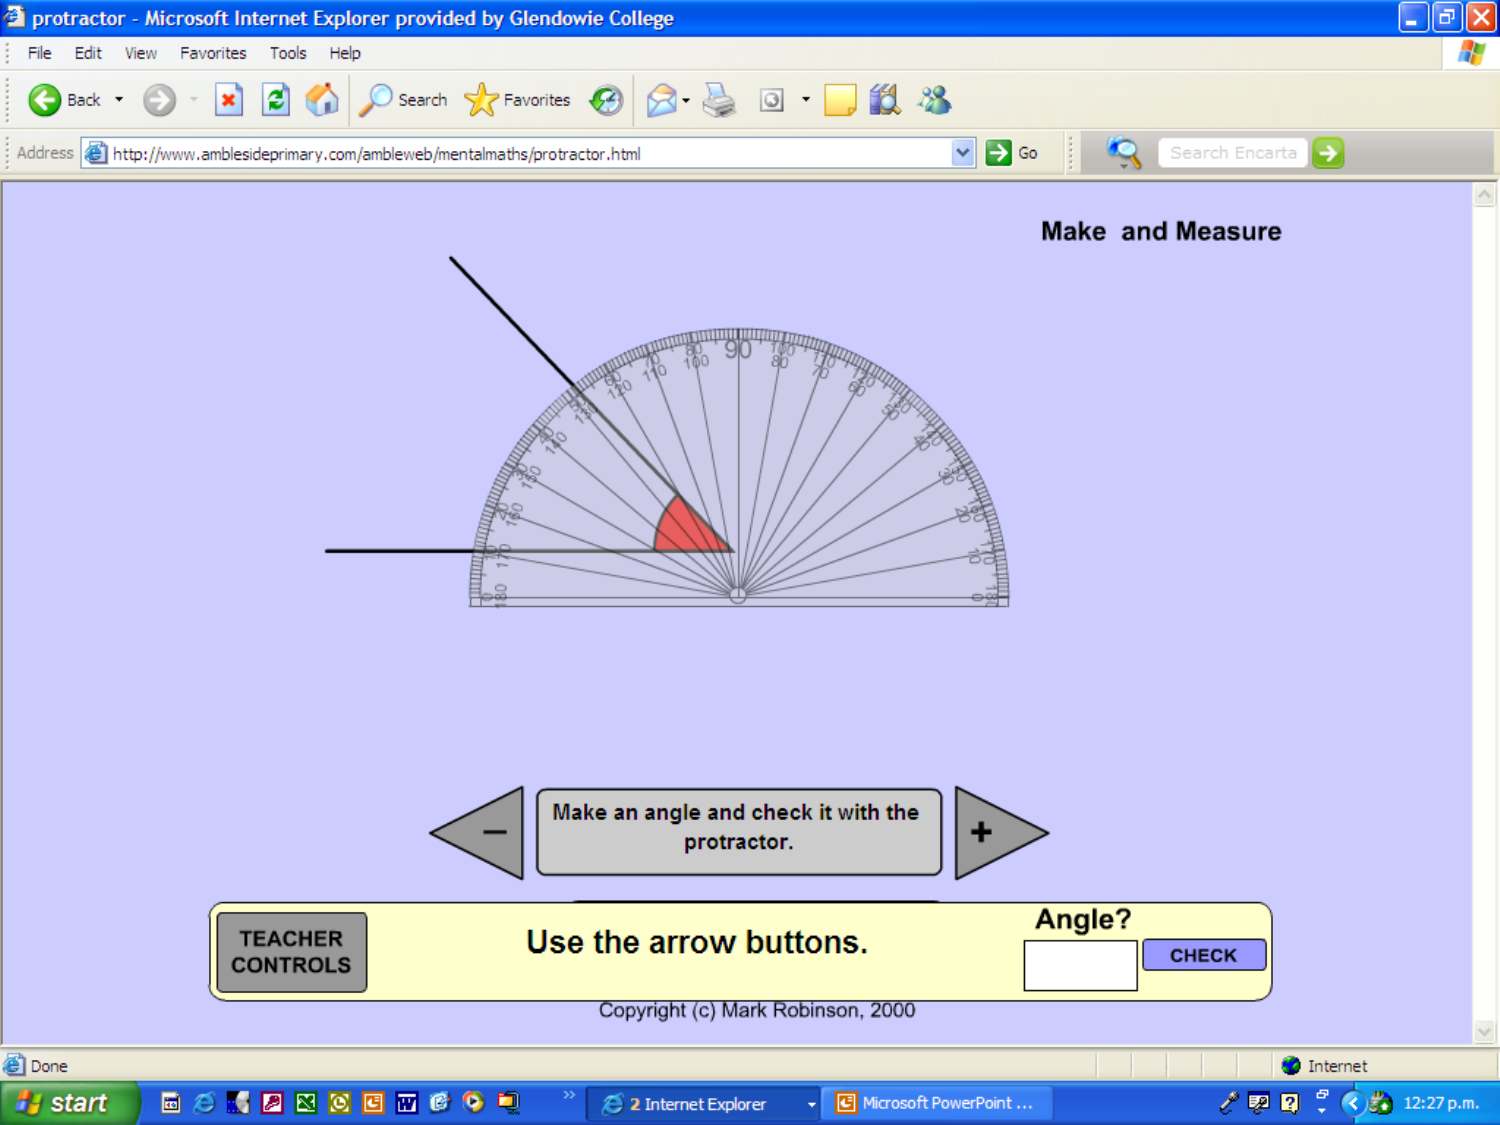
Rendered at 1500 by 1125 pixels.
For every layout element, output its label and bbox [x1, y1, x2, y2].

list [0, 0, 1500, 1125]
